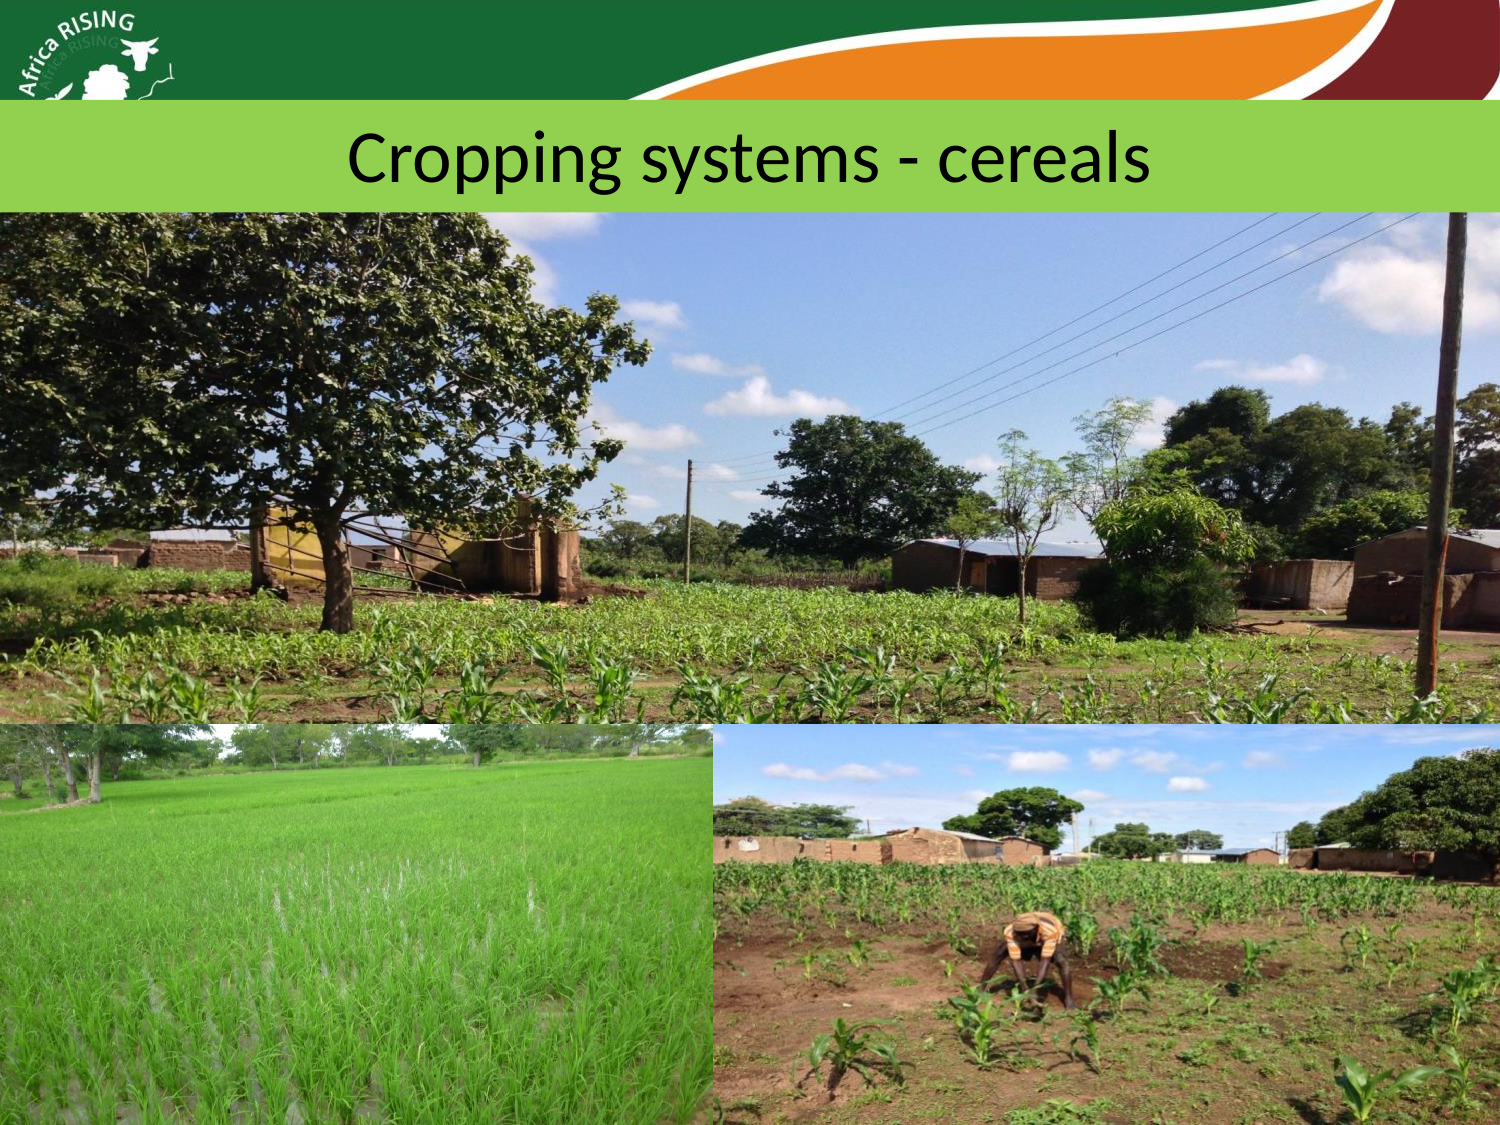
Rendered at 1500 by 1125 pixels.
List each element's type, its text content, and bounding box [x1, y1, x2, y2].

text_box Cropping systems - cereals [0, 99, 1500, 195]
picture [0, 199, 1500, 1125]
picture [0, 0, 1500, 99]
